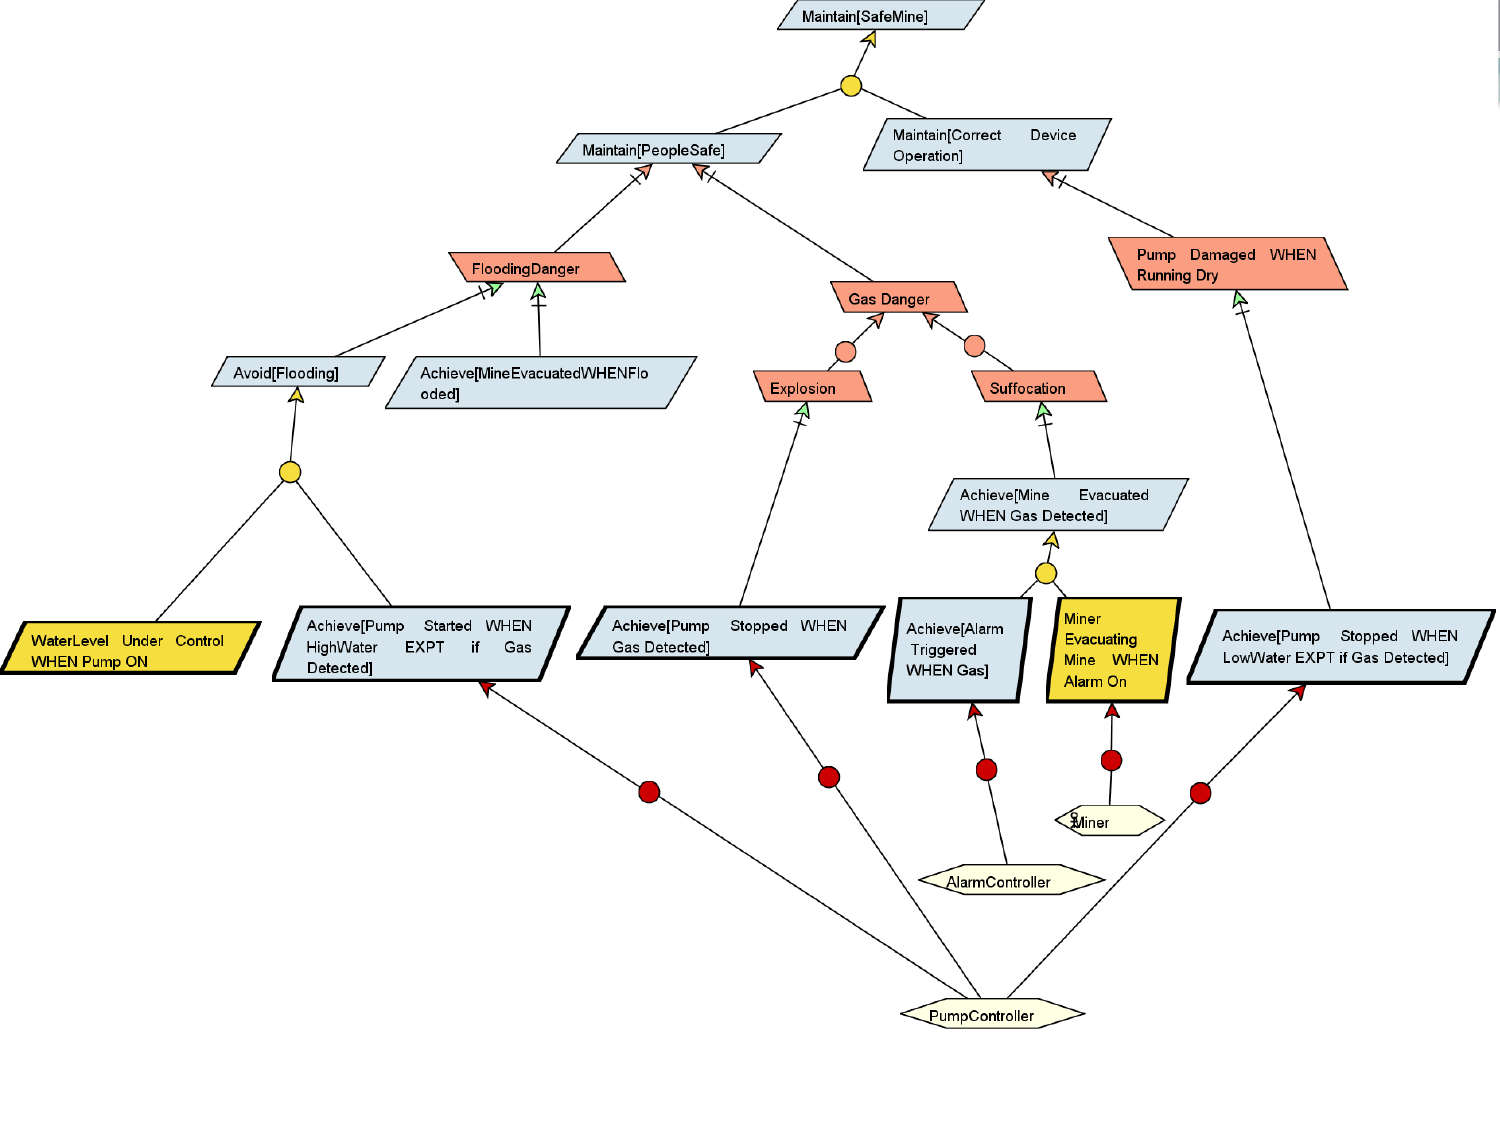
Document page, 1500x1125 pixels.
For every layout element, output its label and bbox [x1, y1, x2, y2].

list [0, 0, 1498, 1032]
